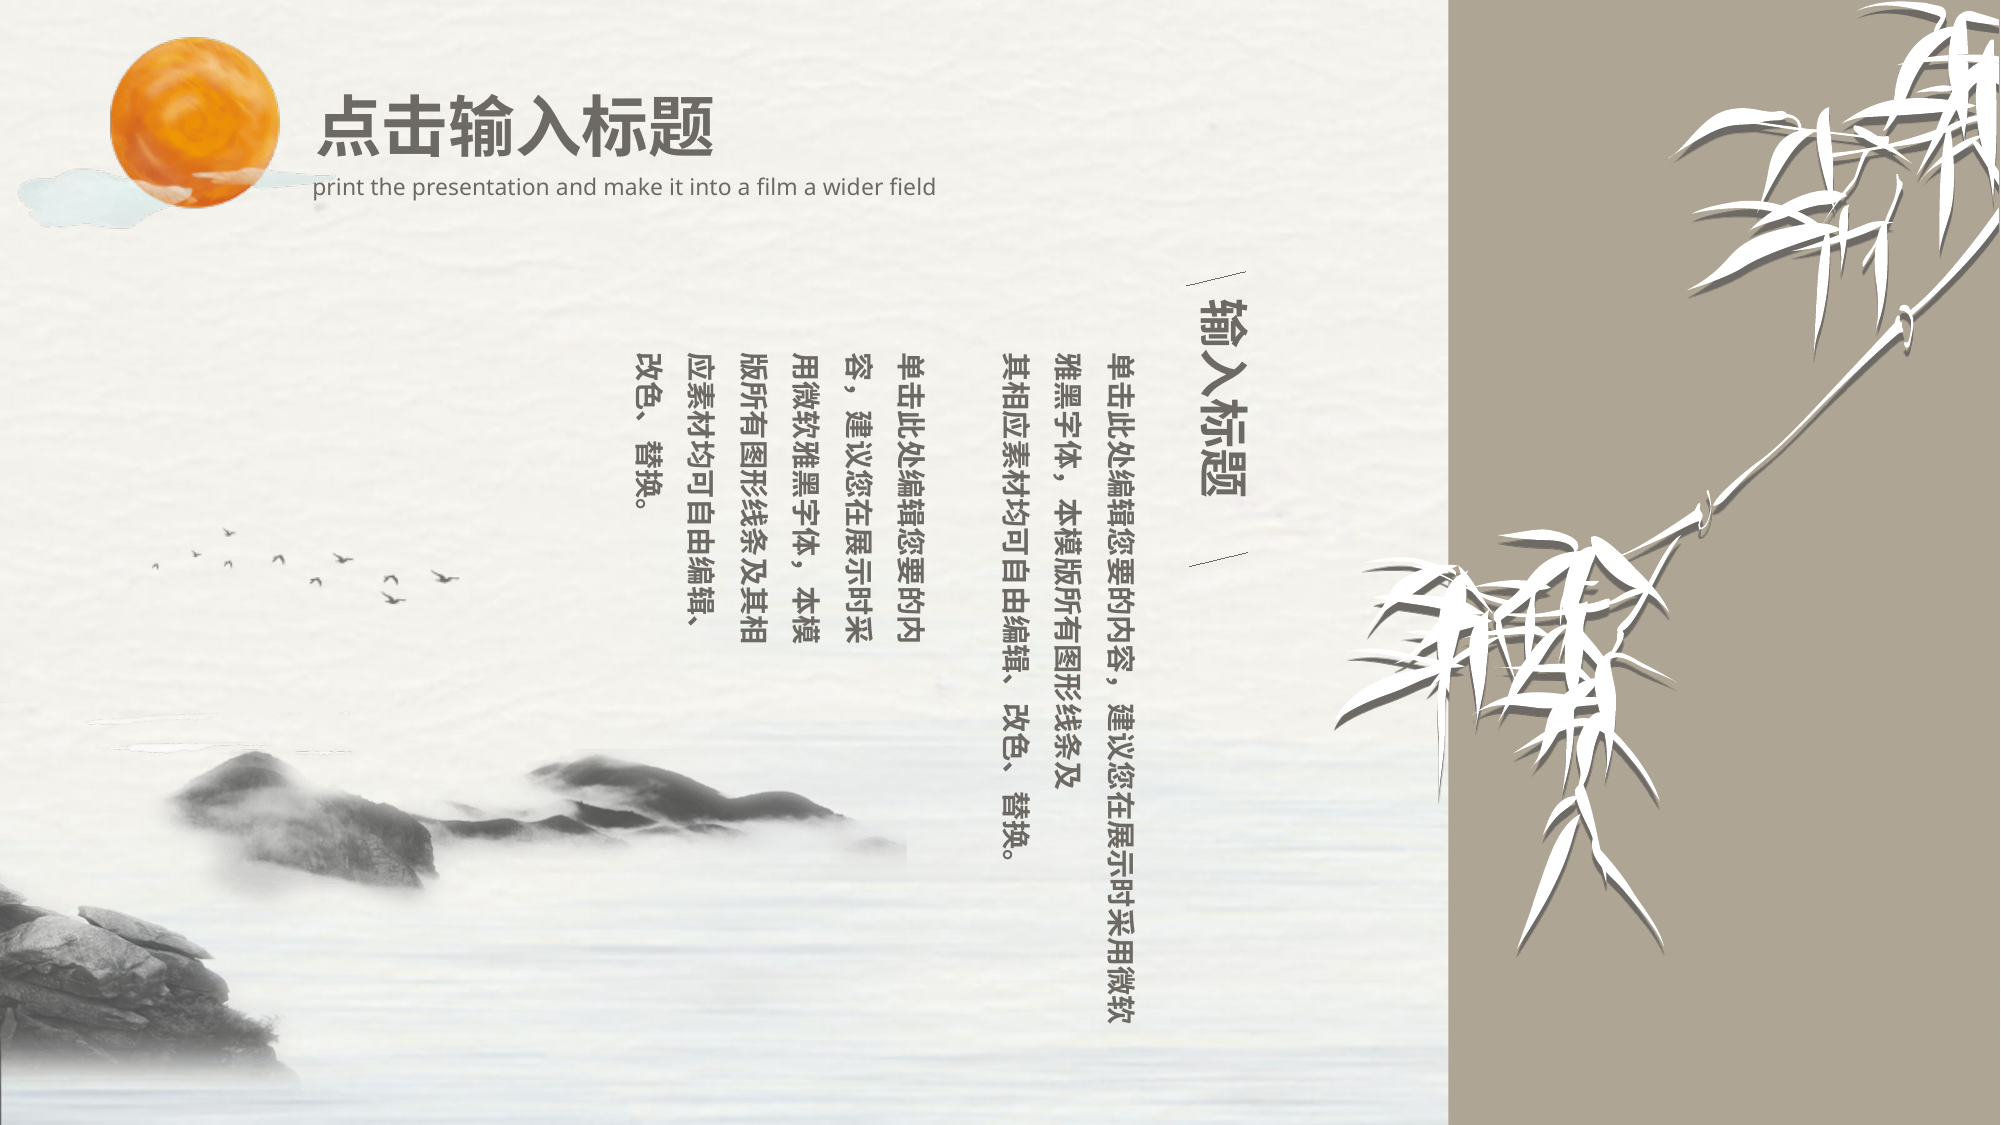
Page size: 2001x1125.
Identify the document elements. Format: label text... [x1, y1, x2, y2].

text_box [1334, 0, 1999, 949]
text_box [1171, 271, 1263, 567]
text_box 点击输入标题 [384, 76, 731, 165]
picture [0, 0, 1999, 1125]
text_box [1447, 0, 2000, 1125]
text_box 单击此处编辑您要的内容，建议您在展示时采用微软雅黑字体，本模版所有图形线条及 其相应素材均可自由编辑、改色、替换。 单击此处编辑您要的内 容，建议您在展示时采 用微软雅黑字体，本模 版所有图形线条及其相 应素材均可自由编辑、 改色、替换。 [550, 337, 1165, 1065]
text_box print the presentation and make it into a film a wider field [384, 165, 1025, 208]
